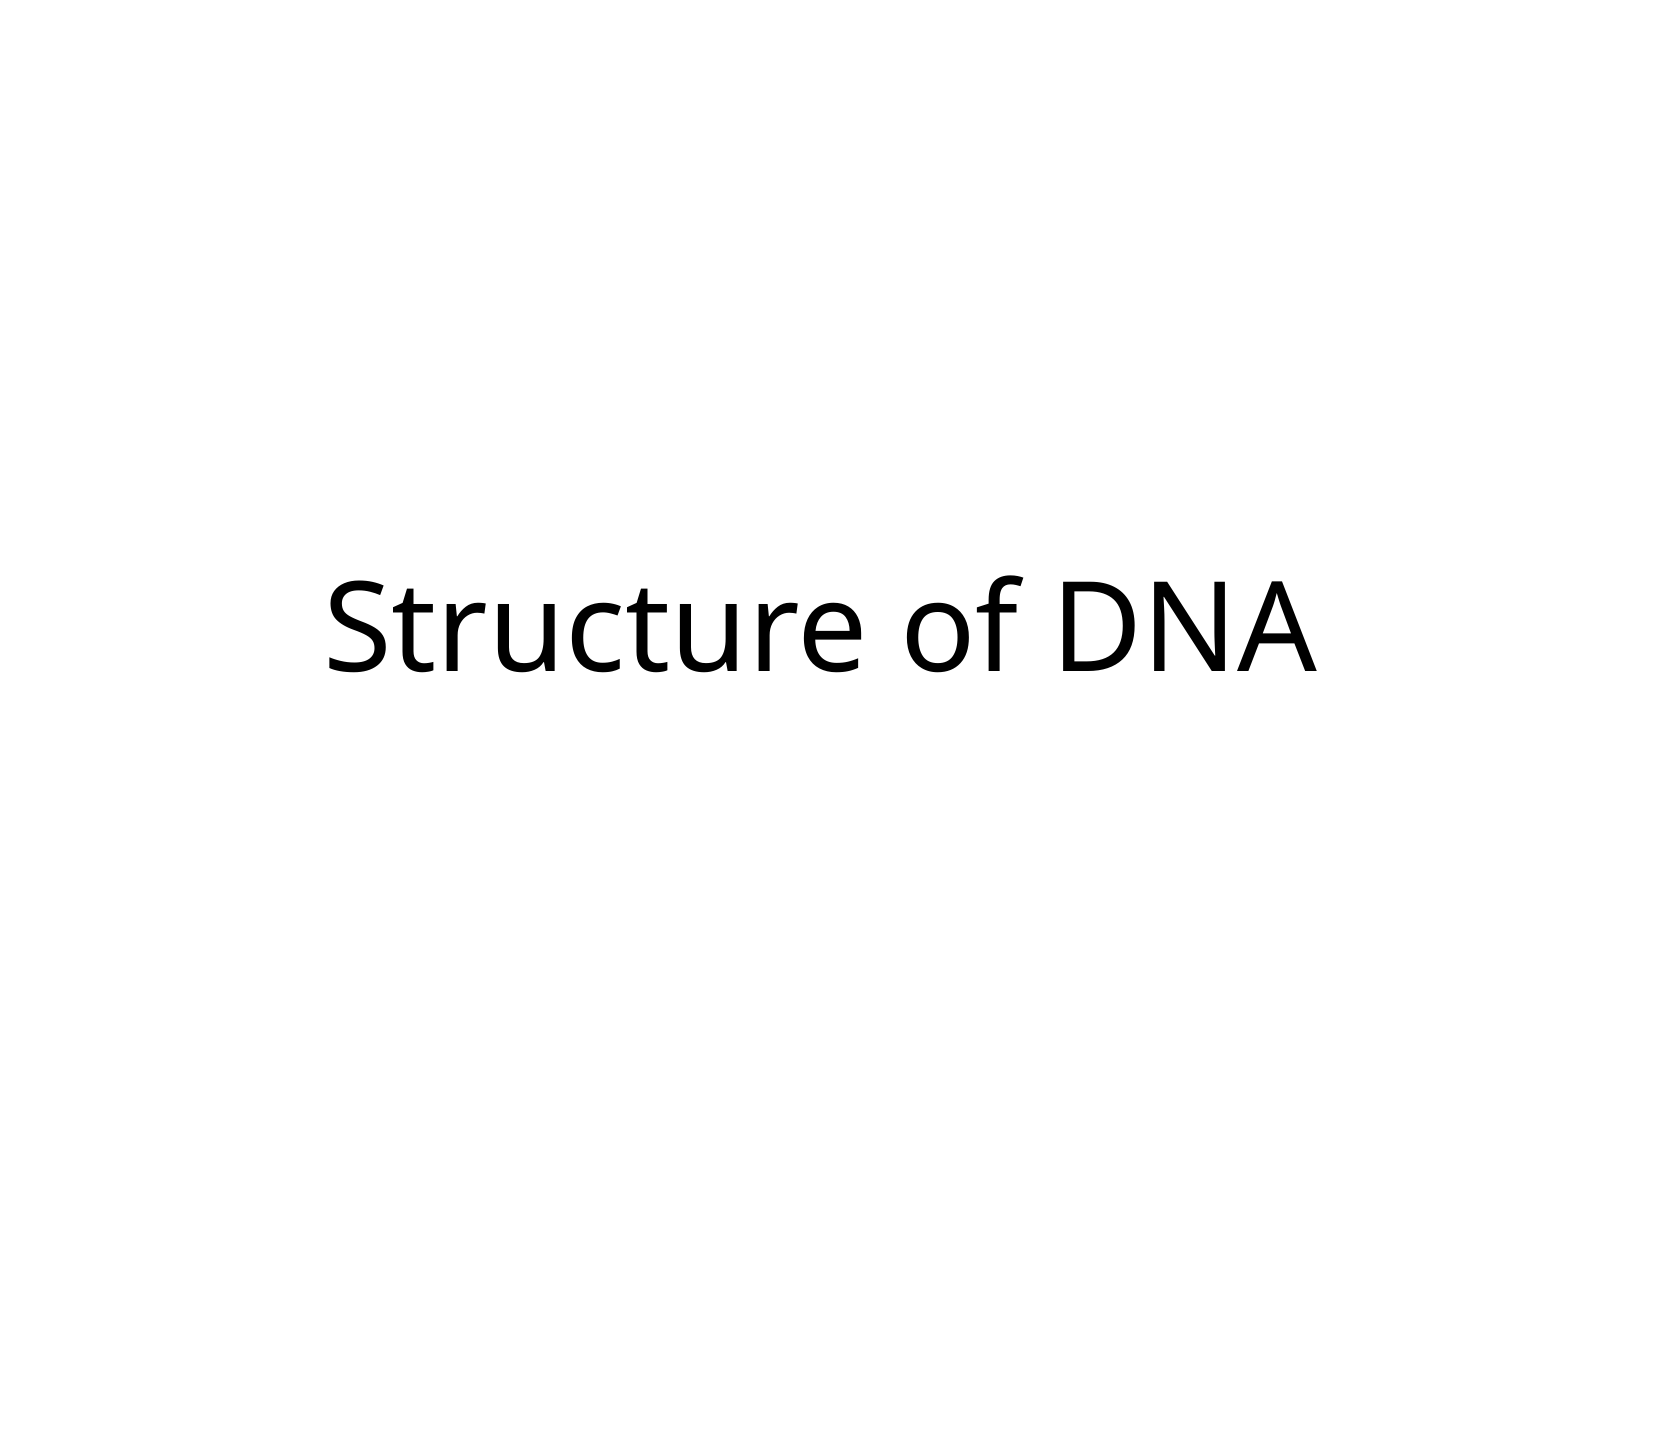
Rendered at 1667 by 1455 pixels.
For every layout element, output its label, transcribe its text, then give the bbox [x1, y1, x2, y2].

text_box Structure of DNA [308, 539, 1546, 705]
